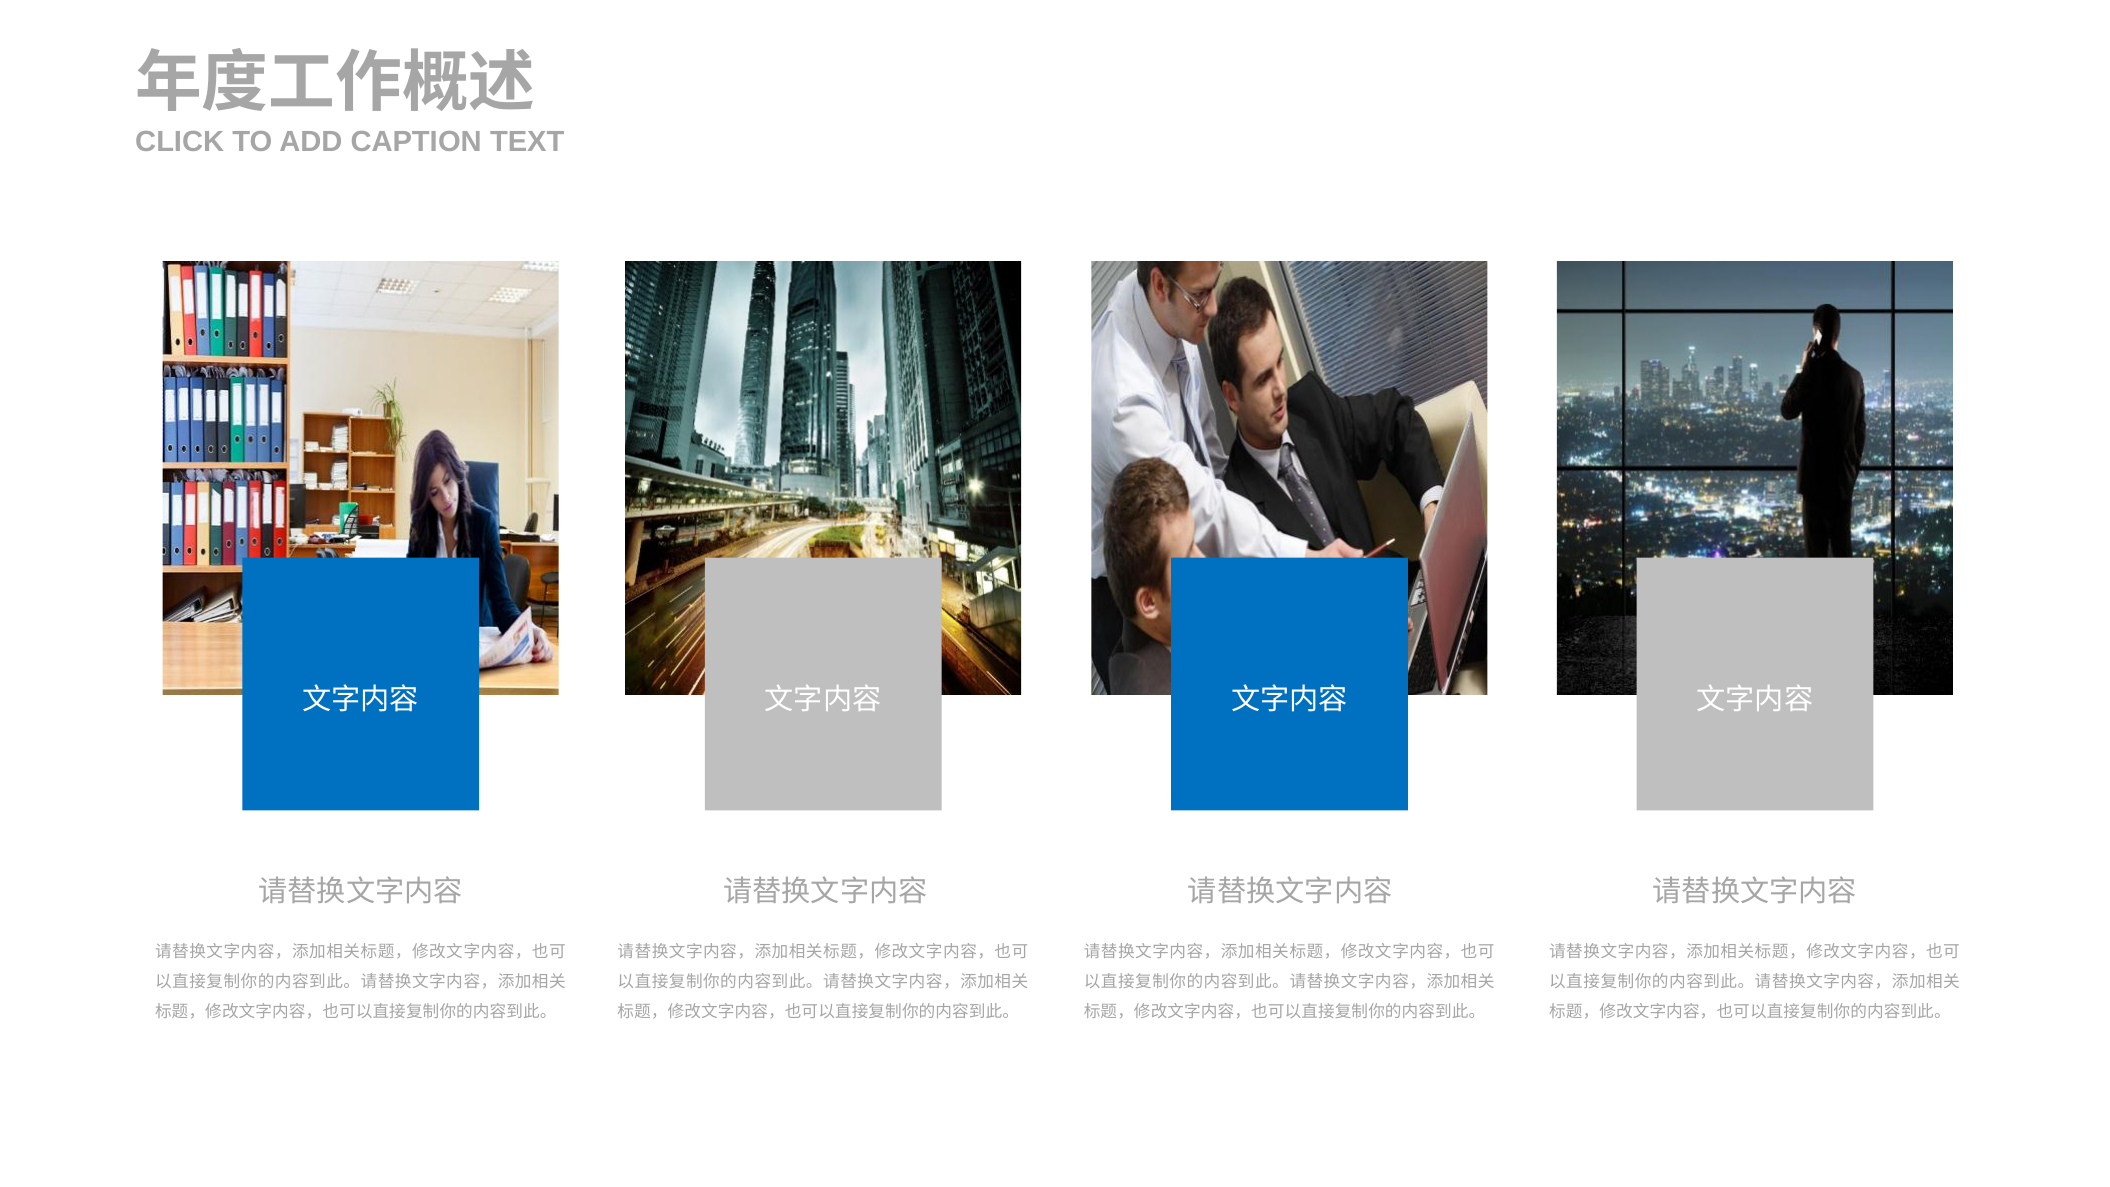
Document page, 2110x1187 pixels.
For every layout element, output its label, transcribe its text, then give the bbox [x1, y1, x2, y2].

text_box 年度工作概述 [135, 38, 596, 119]
text_box 请替换文字内容 [646, 871, 1005, 907]
text_box 请替换文字内容，添加相关标题，修改文字内容，也可以直接复制你的内容到此。请替换文字内容，添加相关标题，修改文字内容，也可以直接复制你的内容到此。 [1083, 930, 1496, 1021]
text_box 请替换文字内容，添加相关标题，修改文字内容，也可以直接复制你的内容到此。请替换文字内容，添加相关标题，修改文字内容，也可以直接复制你的内容到此。 [617, 930, 1029, 1021]
text_box [624, 260, 1022, 695]
text_box 请替换文字内容，添加相关标题，修改文字内容，也可以直接复制你的内容到此。请替换文字内容，添加相关标题，修改文字内容，也可以直接复制你的内容到此。 [1549, 930, 1961, 1021]
text_box 文字内容 [302, 662, 420, 716]
text_box CLICK TO ADD CAPTION TEXT [135, 122, 596, 158]
text_box 文字内容 [764, 662, 882, 716]
text_box [704, 557, 942, 811]
text_box [1636, 557, 1874, 811]
text_box [1090, 260, 1489, 695]
text_box [1556, 260, 1954, 695]
text_box 请替换文字内容，添加相关标题，修改文字内容，也可以直接复制你的内容到此。请替换文字内容，添加相关标题，修改文字内容，也可以直接复制你的内容到此。 [155, 930, 567, 1021]
text_box 请替换文字内容 [181, 871, 540, 907]
text_box 请替换文字内容 [1576, 871, 1934, 907]
text_box [162, 260, 560, 695]
text_box 请替换文字内容 [1111, 871, 1469, 907]
text_box 文字内容 [1696, 662, 1814, 716]
text_box 文字内容 [1230, 662, 1349, 716]
text_box [1171, 557, 1408, 811]
text_box [242, 557, 480, 811]
